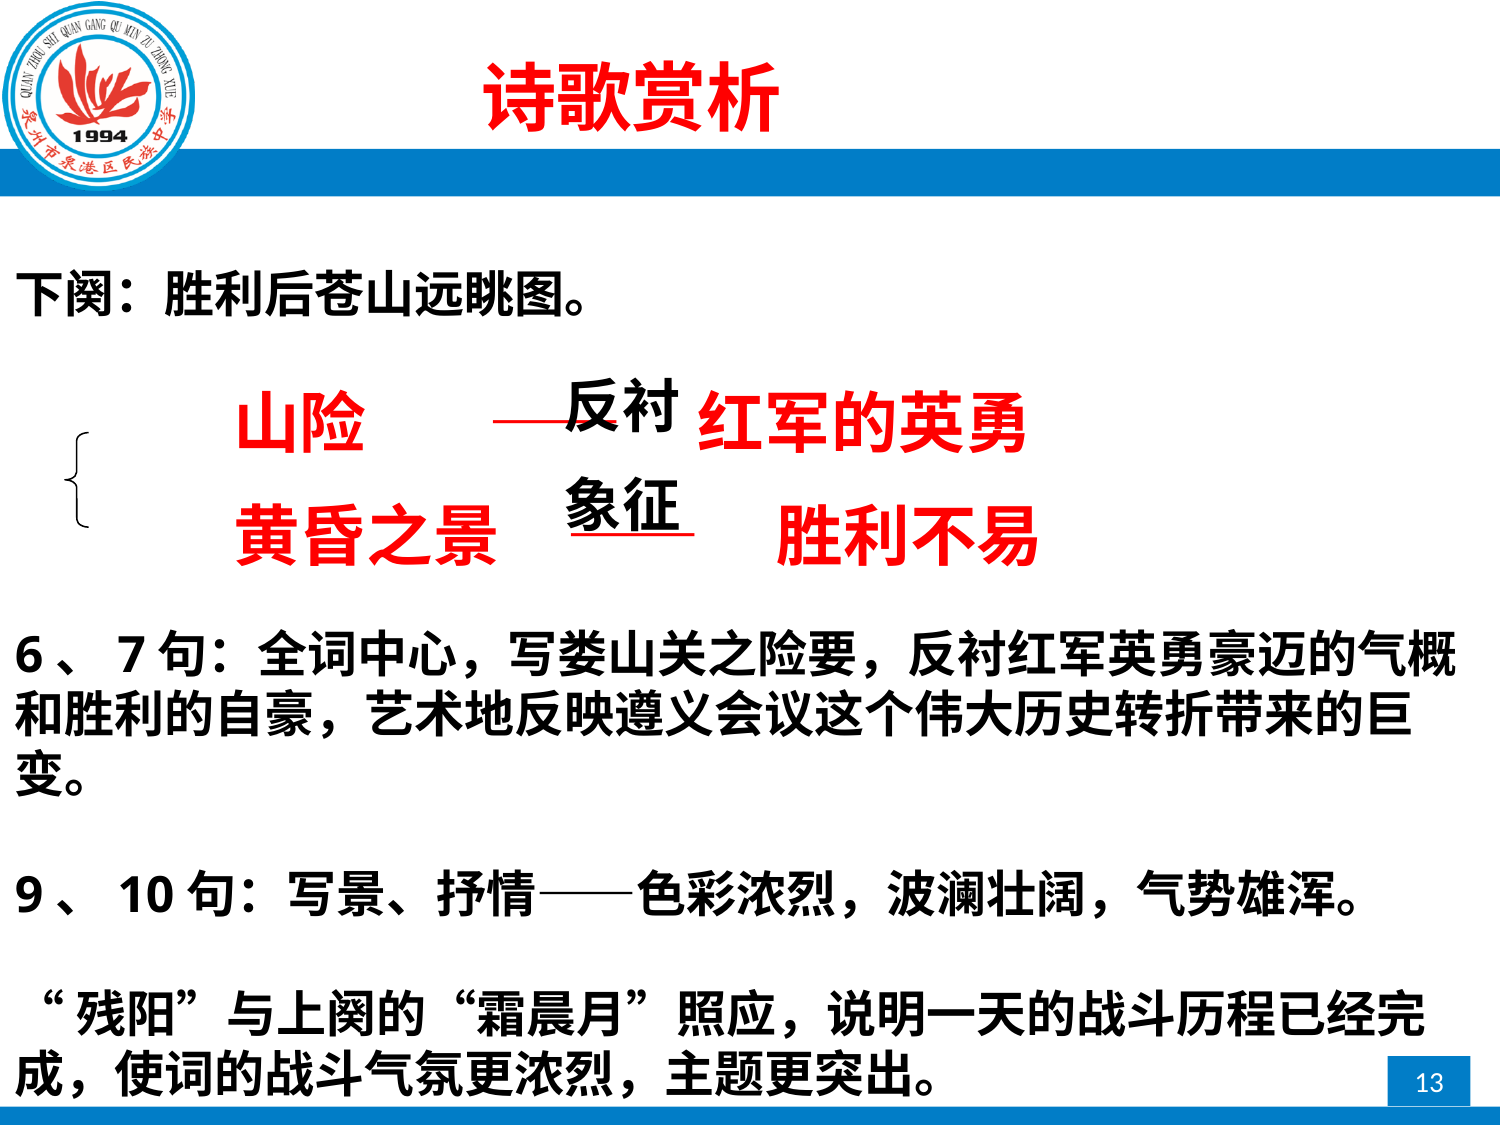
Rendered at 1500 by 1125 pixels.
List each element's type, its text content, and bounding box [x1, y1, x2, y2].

picture [2, 107, 78, 191]
picture [9, 6, 189, 186]
picture [2, 1, 88, 86]
text_box 诗歌赏析 [466, 42, 975, 148]
text_box 反衬 象征 [549, 361, 715, 546]
text_box [64, 432, 89, 528]
text_box 下阕：胜利后苍山远眺图。 6、7句：全词中心，写娄山关之险要，反衬红军英勇豪迈的气概和胜利的自豪，艺术地反映遵义会议这个伟大历史转折带来的巨变。 9、10句：写景、抒情——色彩浓烈，波澜壮阔，气势雄浑。 “残阳”与上阕的“霜晨月”照应，说明一天的战斗历程已经完成，使词的战斗气氛更浓烈，主题更突出。 [0, 255, 1500, 1111]
picture [110, 1, 195, 79]
picture [120, 114, 195, 191]
text_box 山险 —— 红军的英勇 黄昏之景 —— 胜利不易 [218, 373, 1258, 582]
